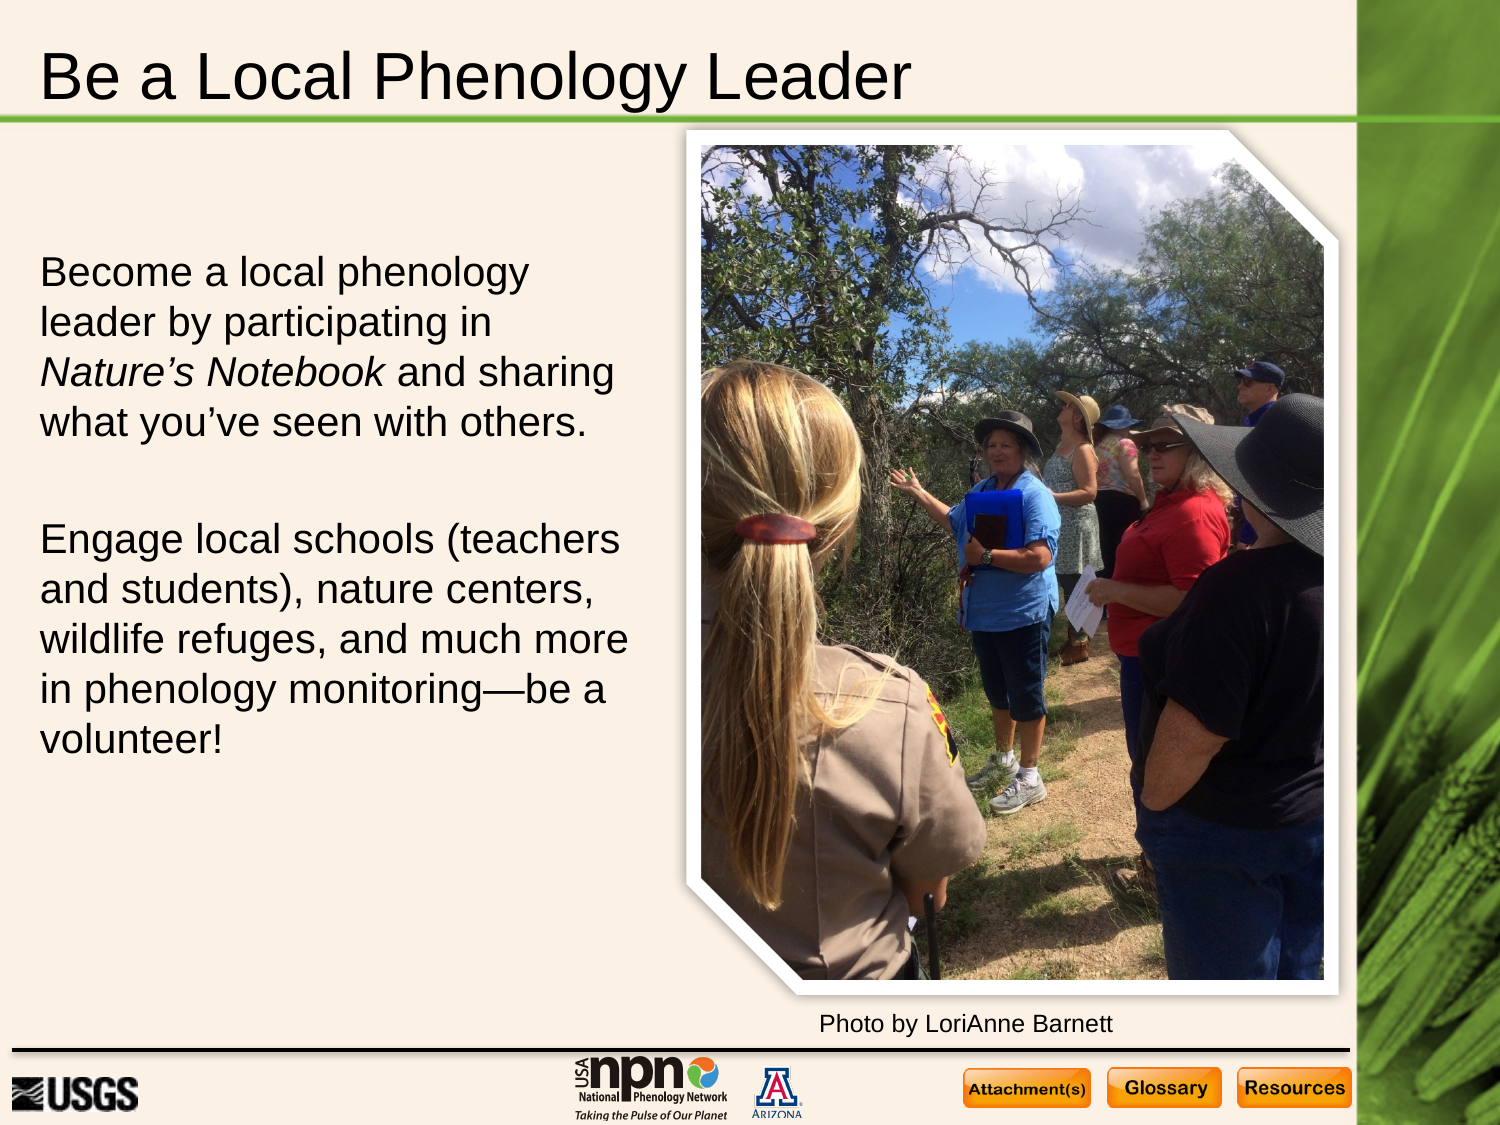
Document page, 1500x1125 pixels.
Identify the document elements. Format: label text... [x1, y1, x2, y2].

list Become a local phenology leader by participating in Nature’s Notebook and sharing what you’ve seen with others. Engage local schools (teachers and students), nature centers, wildlife refuges, and much more in phenology monitoring—be a volunteer! [24, 237, 650, 825]
picture [0, 0, 1500, 1125]
title Be a Local Phenology Leader [24, 24, 1363, 125]
text_box Photo by LoriAnne Barnett [804, 999, 1129, 1045]
